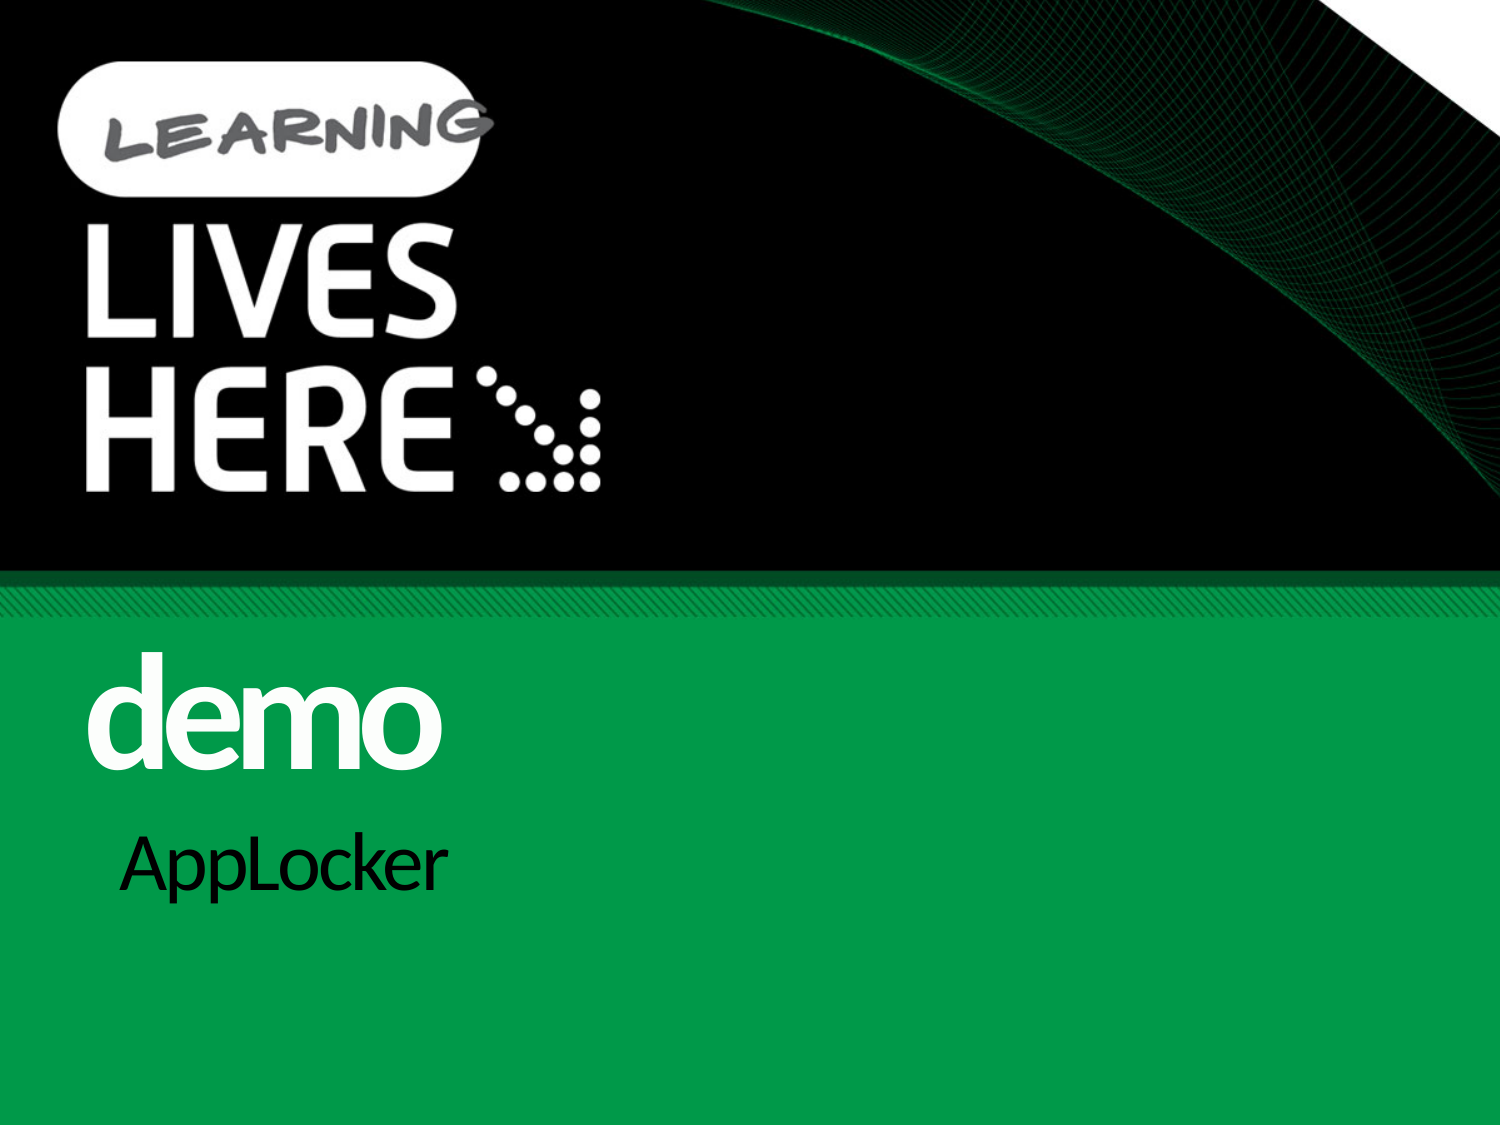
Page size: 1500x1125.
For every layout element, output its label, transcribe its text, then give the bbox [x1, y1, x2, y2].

picture [0, 0, 1500, 1125]
title AppLocker [119, 818, 1375, 943]
list demo [83, 625, 1344, 800]
